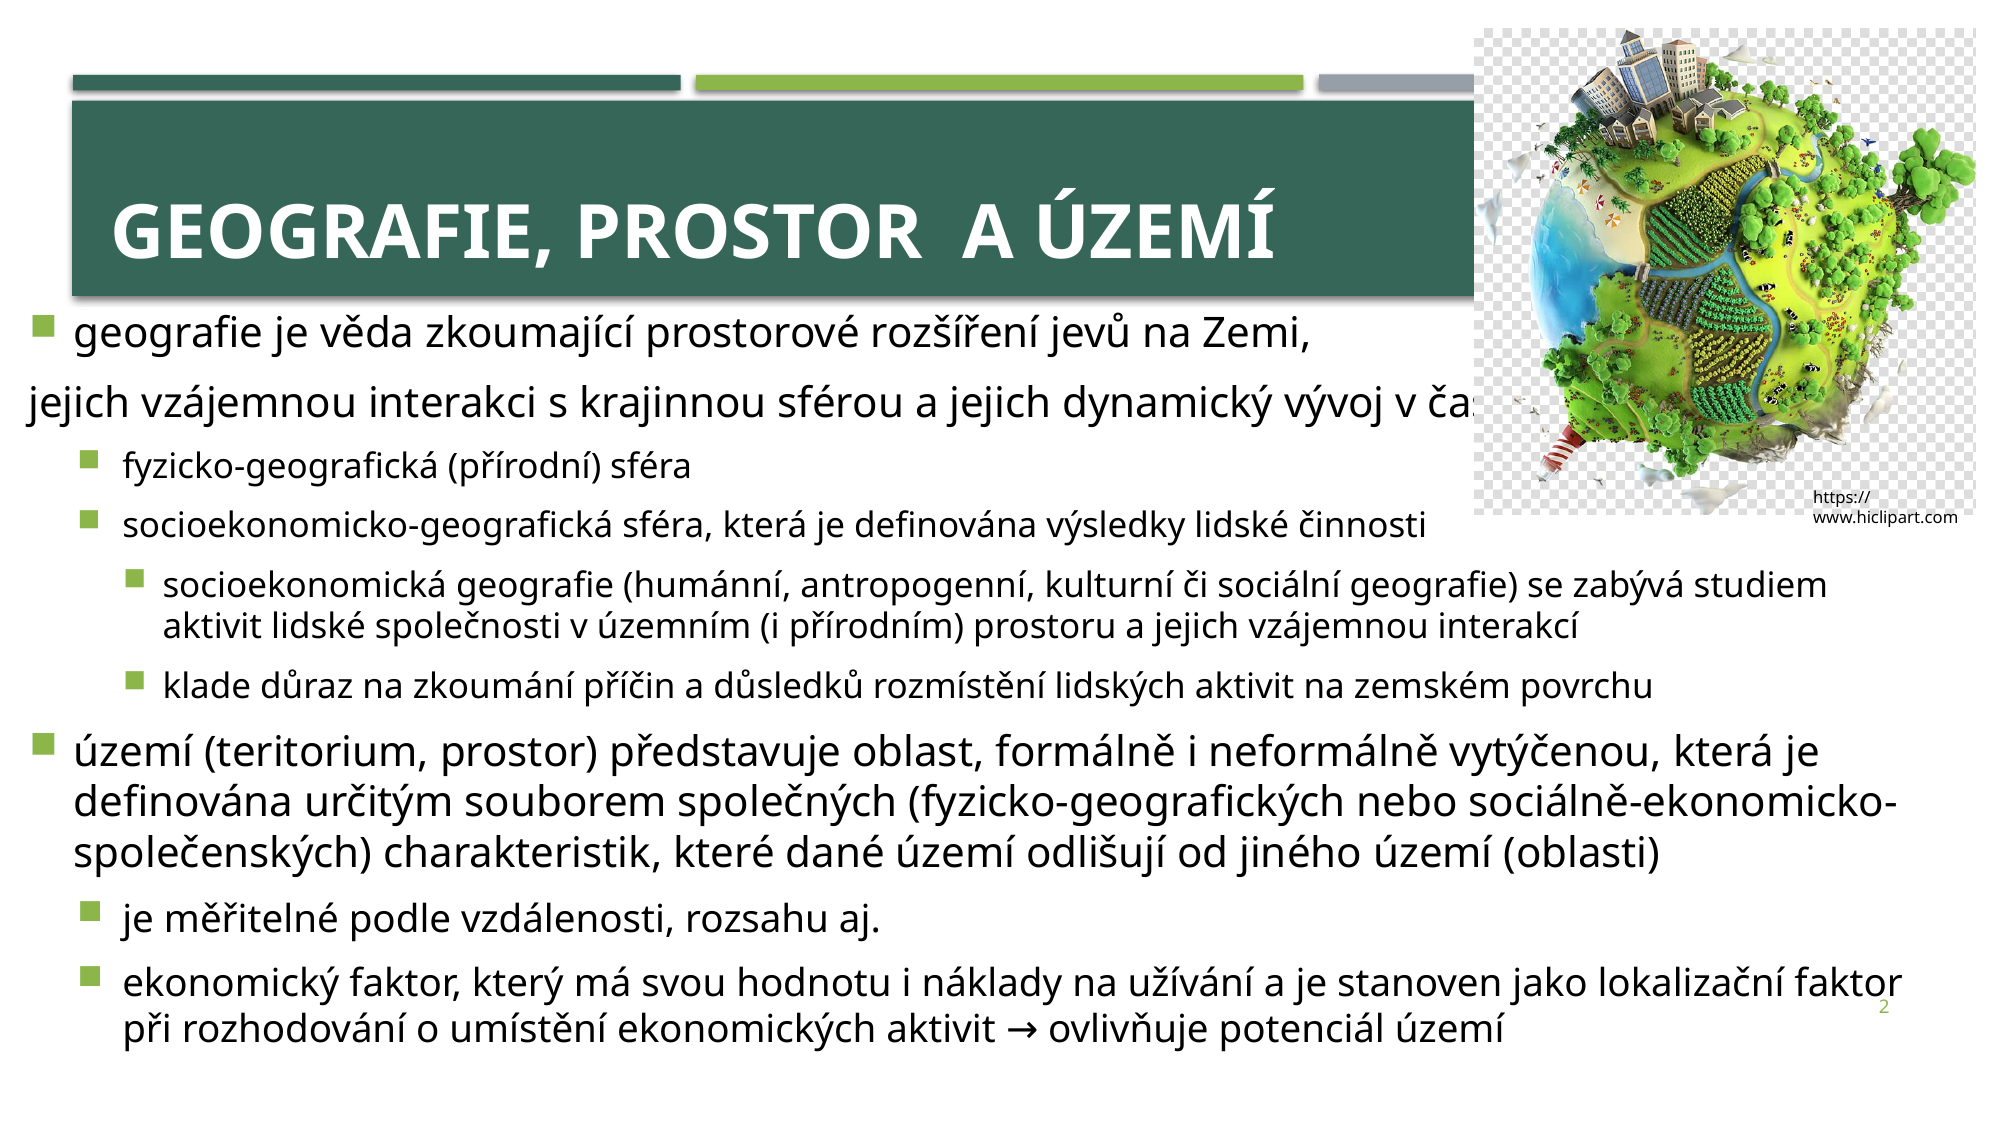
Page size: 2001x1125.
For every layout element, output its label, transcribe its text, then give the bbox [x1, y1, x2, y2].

slide_number 2 [1732, 977, 1905, 1037]
list geografie je věda zkoumající prostorové rozšíření jevů na Zemi, jejich vzájemnou interakci s krajinnou sférou a jejich dynamický vývoj v čase fyzicko-geografická (přírodní) sféra socioekonomicko-geografická sféra, která je definována výsledky lidské činnosti socioekonomická geografie (humánní, antropogenní, kulturní či sociální geografie) se zabývá studiem aktivit lidské společnosti v územním (i přírodním) prostoru a jejich vzájemnou interakcí klade důraz na zkoumání příčin a důsledků rozmístění lidských aktivit na zemském povrchu území (teritorium, prostor) představuje oblast, formálně i neformálně vytýčenou, která je definována určitým souborem společných (fyzicko-geografických nebo sociálně-ekonomicko-společenských) charakteristik, které dané území odlišují od jiného území (oblasti) je měřitelné podle vzdálenosti, rozsahu aj. ekonomický faktor, který má svou hodnotu i náklady na užívání a je stanoven jako lokalizační faktor při rozhodování o umístění ekonomických aktivit → ovlivňuje potenciál území [13, 298, 1947, 1108]
text_box https://www.hiclipart.com [1798, 479, 2000, 534]
title Geografie, prostor a území [95, 115, 1467, 282]
picture [1473, 27, 1976, 516]
